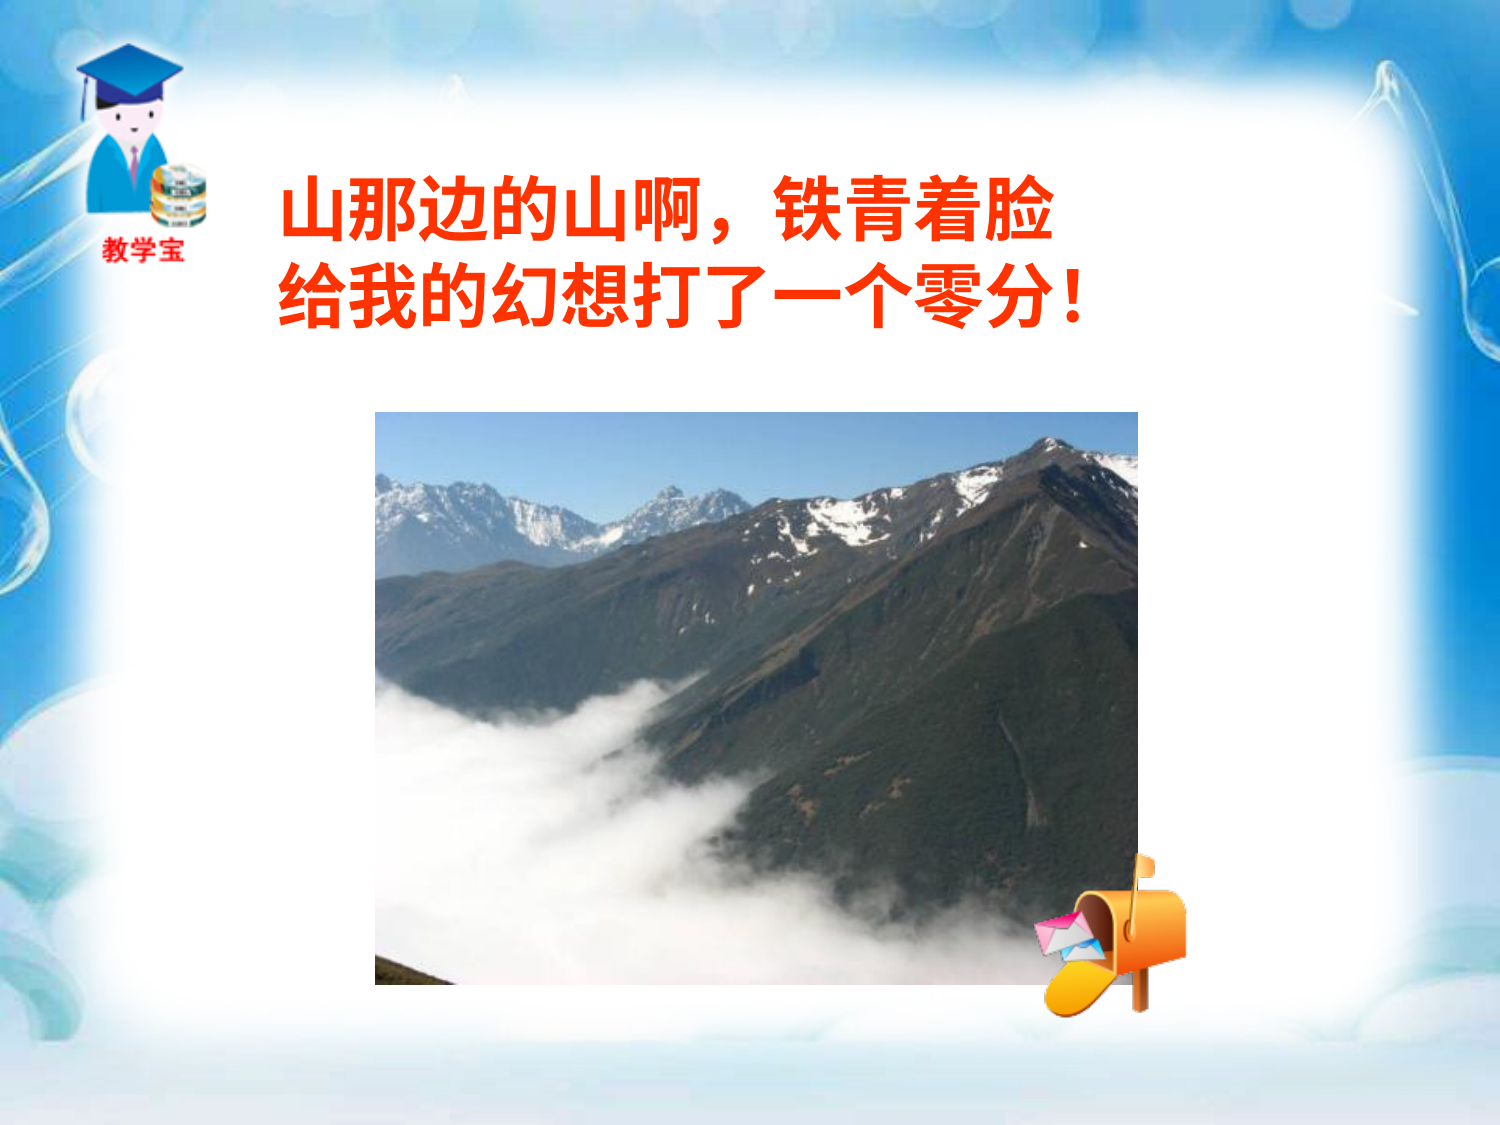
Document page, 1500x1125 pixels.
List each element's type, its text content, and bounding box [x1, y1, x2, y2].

picture [0, 0, 1500, 1125]
text_box 给我的幻想打了一个零分！ [262, 244, 1300, 345]
text_box 山那边的山啊，铁青着脸 [262, 157, 1300, 244]
